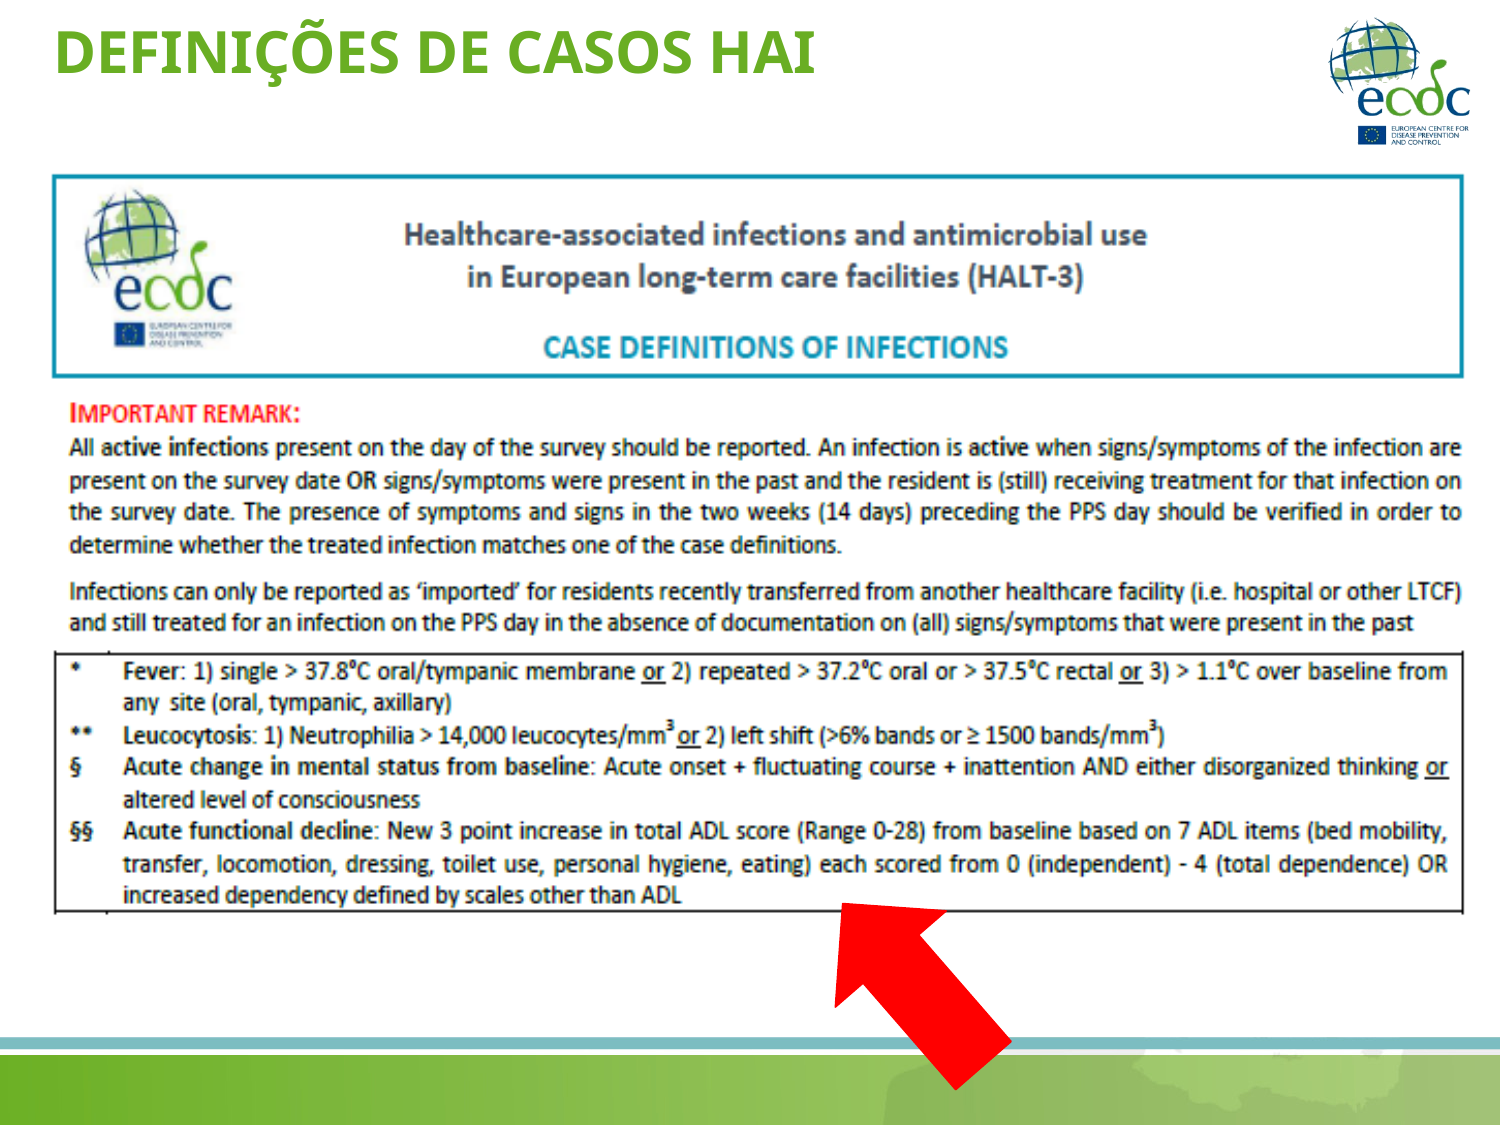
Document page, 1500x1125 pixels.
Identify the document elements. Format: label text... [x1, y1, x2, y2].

picture [1328, 17, 1473, 148]
picture [34, 155, 1487, 935]
title DEFINIÇÕES DE CASOS HAI [53, 23, 1404, 153]
text_box [835, 943, 1012, 1090]
picture [0, 1037, 1500, 1125]
